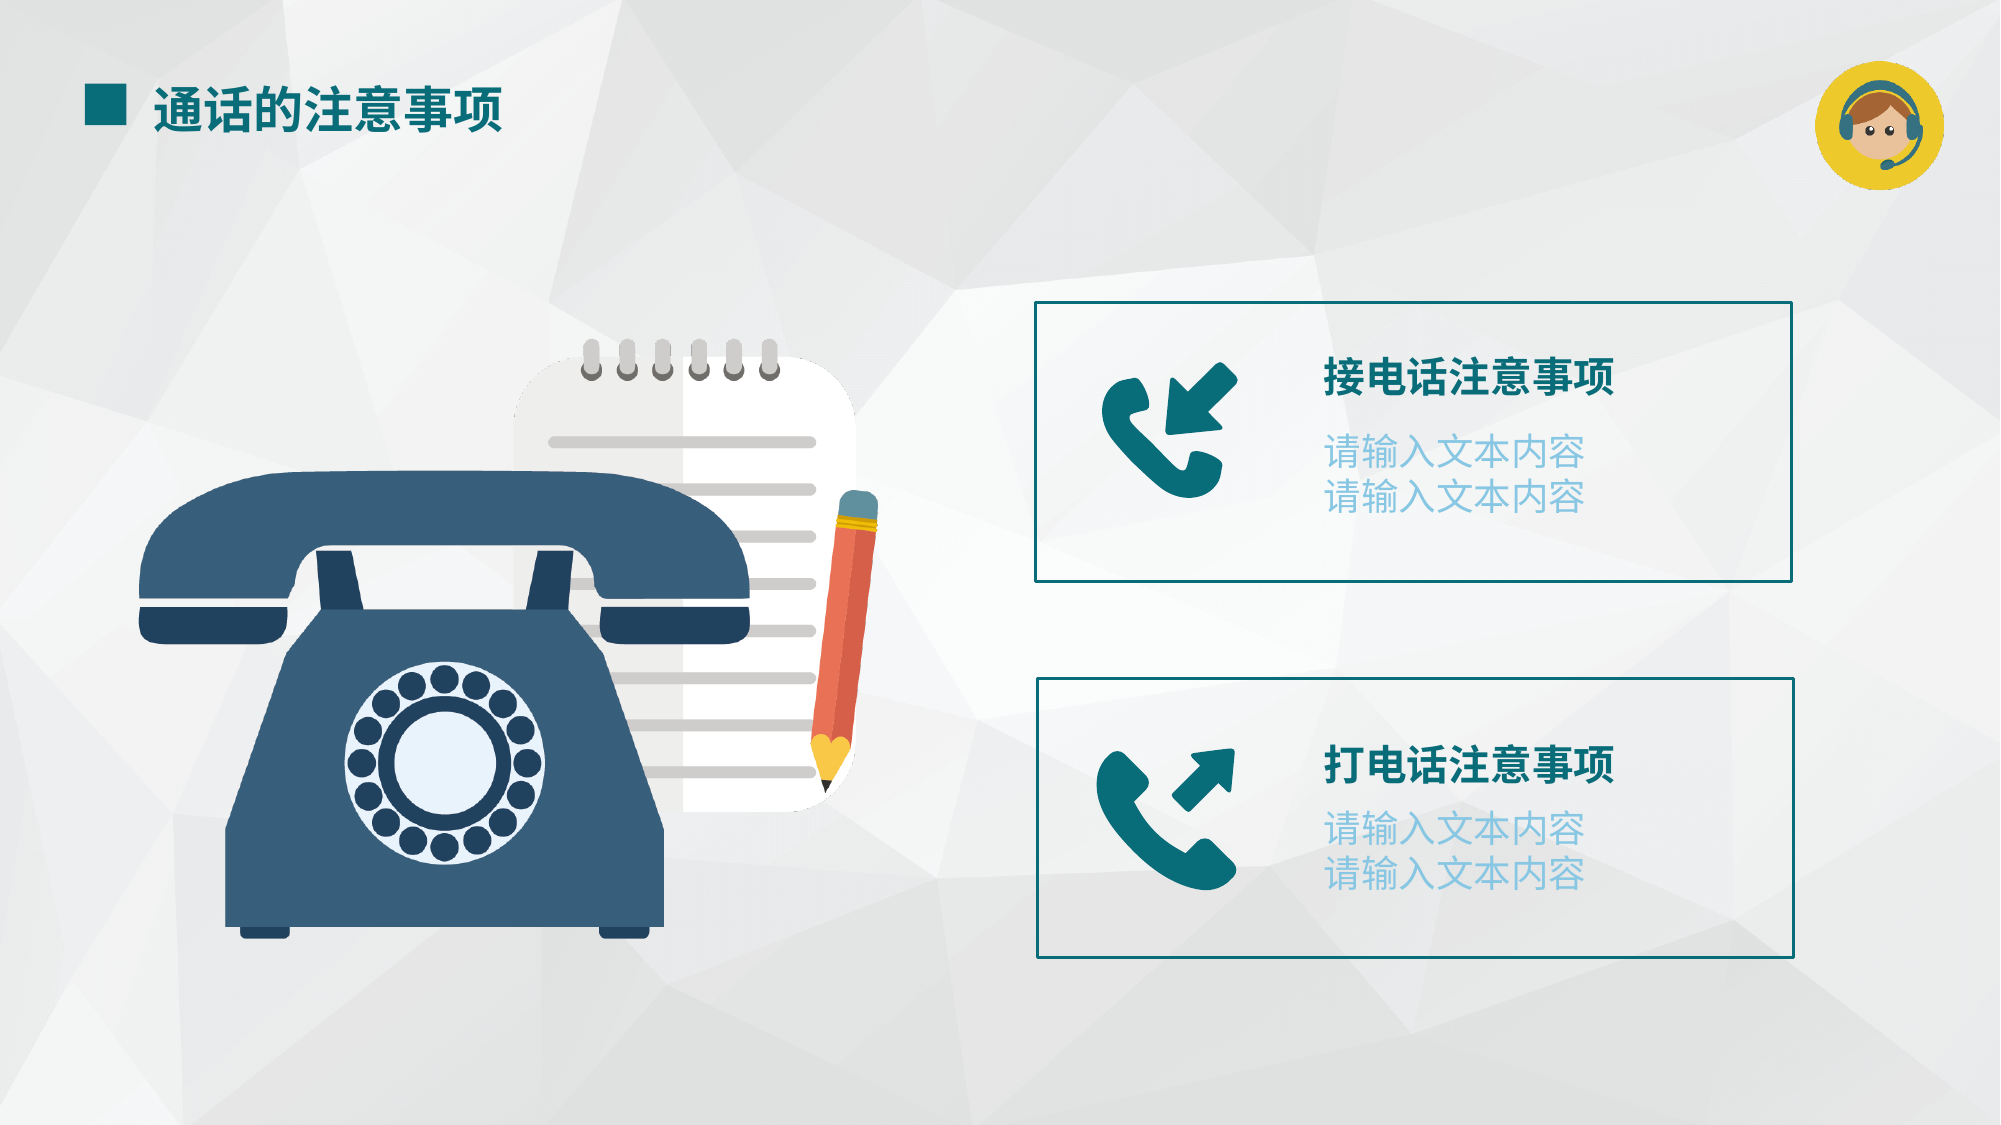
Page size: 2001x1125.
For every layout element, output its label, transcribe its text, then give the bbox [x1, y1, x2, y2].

text_box 通话的注意事项 [138, 71, 855, 147]
picture [0, 0, 2000, 1125]
text_box [83, 81, 129, 127]
text_box [1035, 677, 1795, 960]
text_box [1033, 301, 1793, 583]
